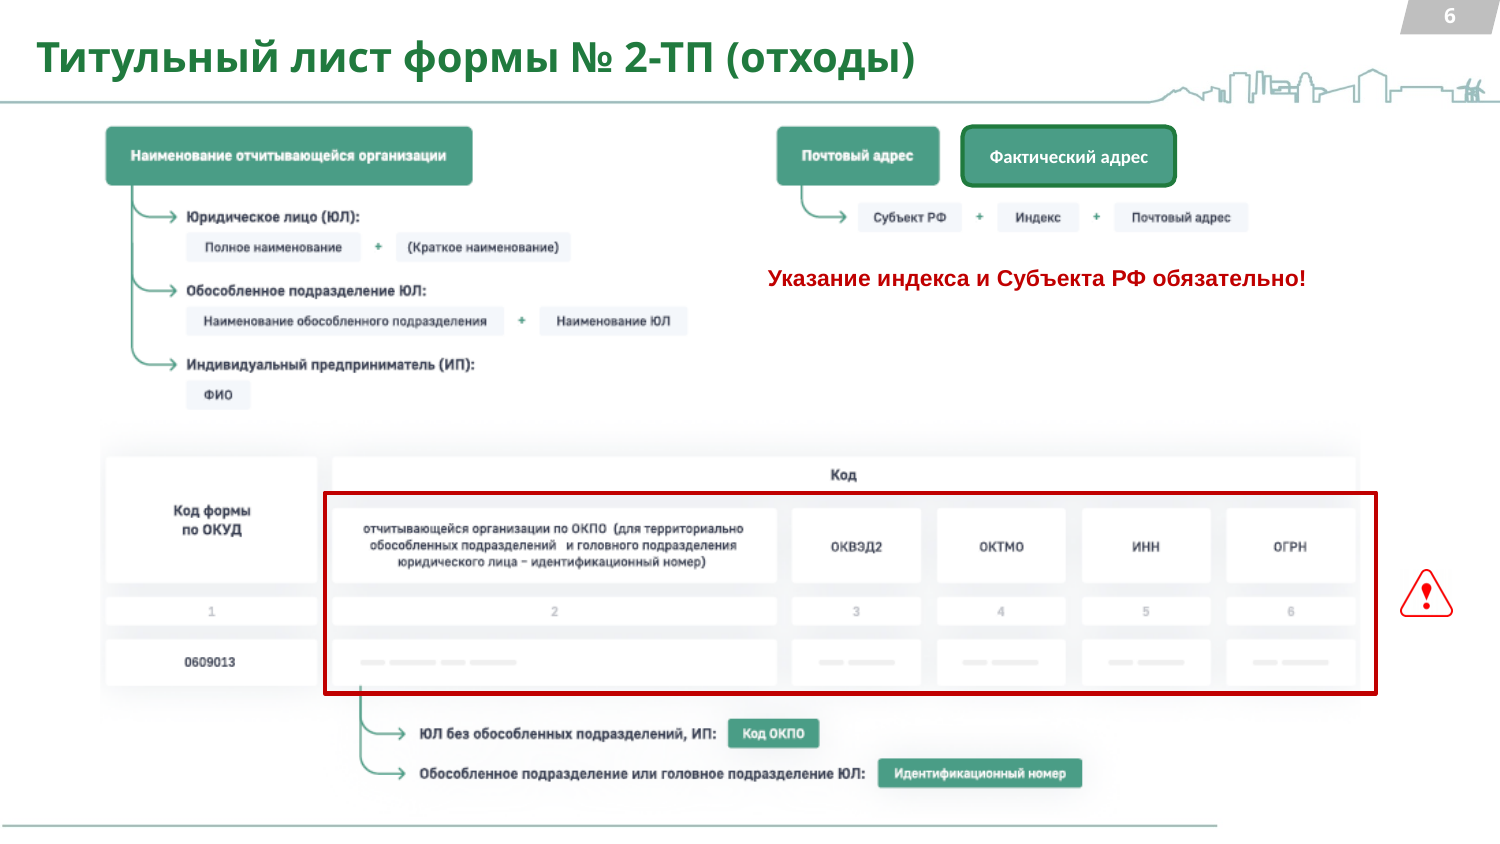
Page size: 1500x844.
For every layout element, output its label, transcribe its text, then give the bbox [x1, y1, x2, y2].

text_box Титульный лист формы № 2-ТП (отходы) [21, 23, 931, 89]
picture [0, 0, 1500, 844]
text_box 5 [1400, 0, 1500, 35]
text_box [1366, 491, 1378, 696]
